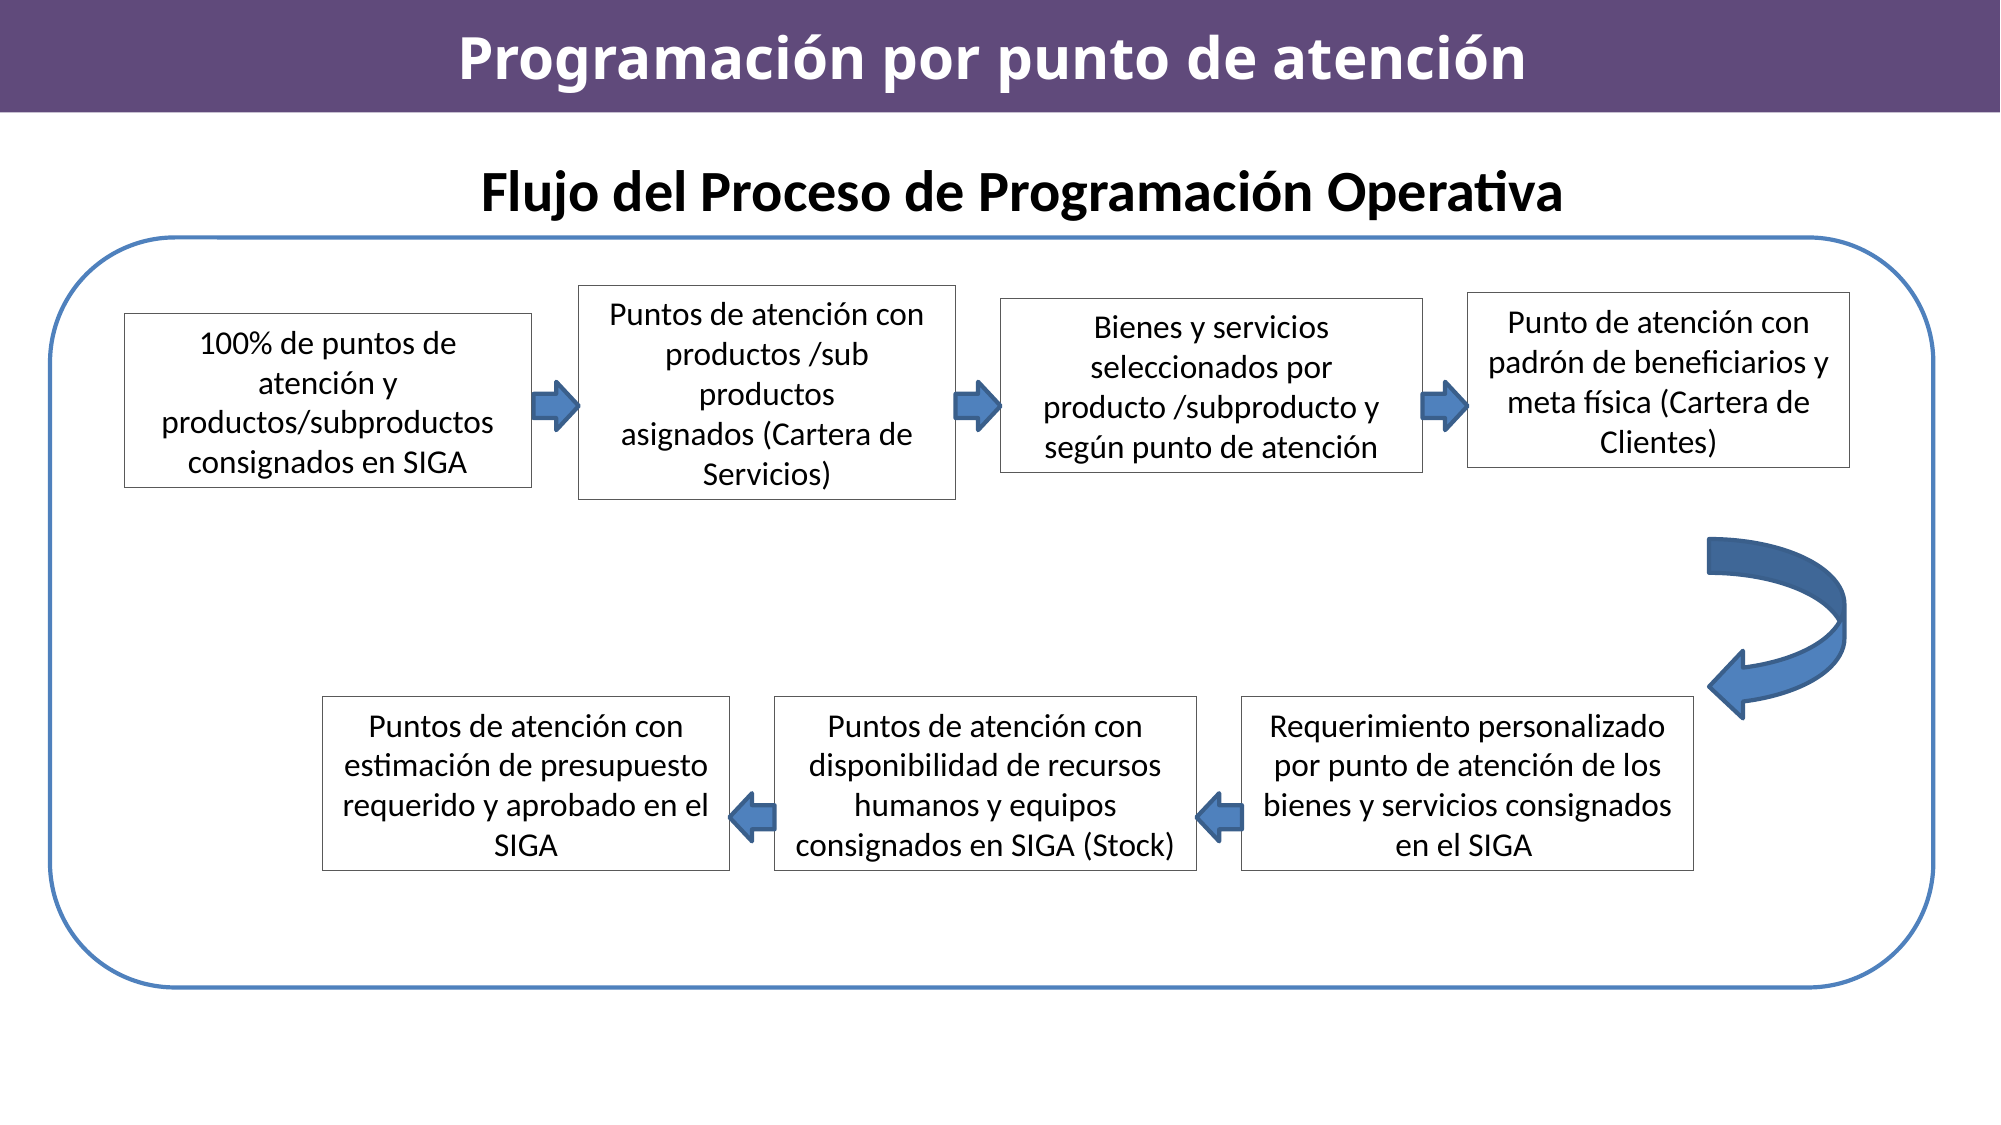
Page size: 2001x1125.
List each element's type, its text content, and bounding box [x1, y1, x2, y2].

text_box [953, 379, 1003, 433]
text_box [47, 235, 1936, 990]
text_box [531, 379, 581, 433]
text_box [1706, 536, 1847, 721]
text_box Programación por punto de atención [0, 0, 2000, 113]
text_box [1194, 791, 1245, 844]
text_box [1420, 379, 1470, 433]
text_box Flujo del Proceso de Programación Operativa [346, 145, 1713, 231]
text_box [727, 791, 777, 844]
